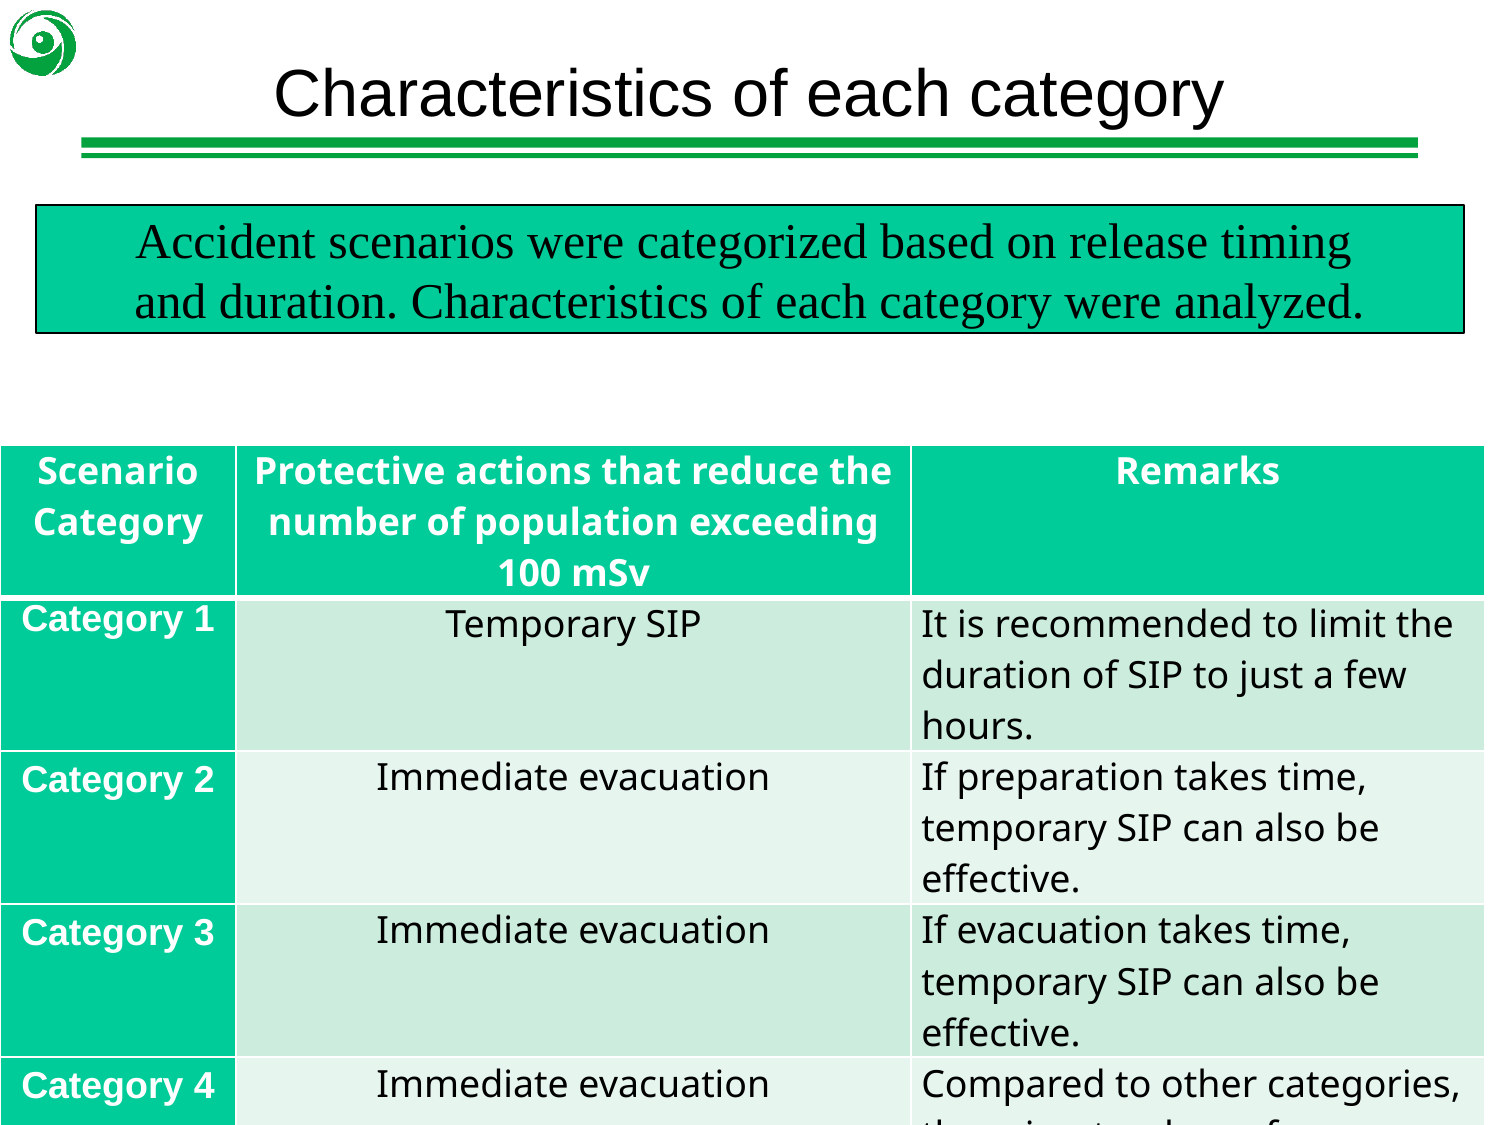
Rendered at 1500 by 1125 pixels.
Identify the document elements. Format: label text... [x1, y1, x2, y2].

table_cell Compared to other categories, there is a tendency for evacuation to be more effective than SIP. [912, 1058, 1484, 1125]
table_cell Category 2 [1, 752, 235, 903]
table_cell If evacuation takes time, temporary SIP can also be effective. [912, 905, 1484, 1056]
table_cell Immediate evacuation [237, 905, 910, 1056]
table_cell If preparation takes time, temporary SIP can also be effective. [912, 752, 1484, 903]
table_cell Immediate evacuation [237, 1058, 910, 1125]
title Characteristics of each category [87, 42, 1413, 138]
picture [0, 0, 88, 88]
table_header Scenario Category [1, 446, 235, 595]
table_cell It is recommended to limit the duration of SIP to just a few hours. [912, 601, 1484, 750]
table_header Remarks [912, 446, 1484, 595]
text_box Accident scenarios were categorized based on release timing and duration. Characteristics of each category were analyzed. [35, 204, 1465, 334]
table_cell Category 3 [1, 905, 235, 1056]
table_header Protective actions that reduce the number of population exceeding 100 mSv [237, 446, 910, 595]
table_cell Category 4 [1, 1058, 235, 1125]
table_cell Temporary SIP [237, 601, 910, 750]
table_cell Immediate evacuation [237, 752, 910, 903]
table_cell Category 1 [1, 601, 235, 750]
